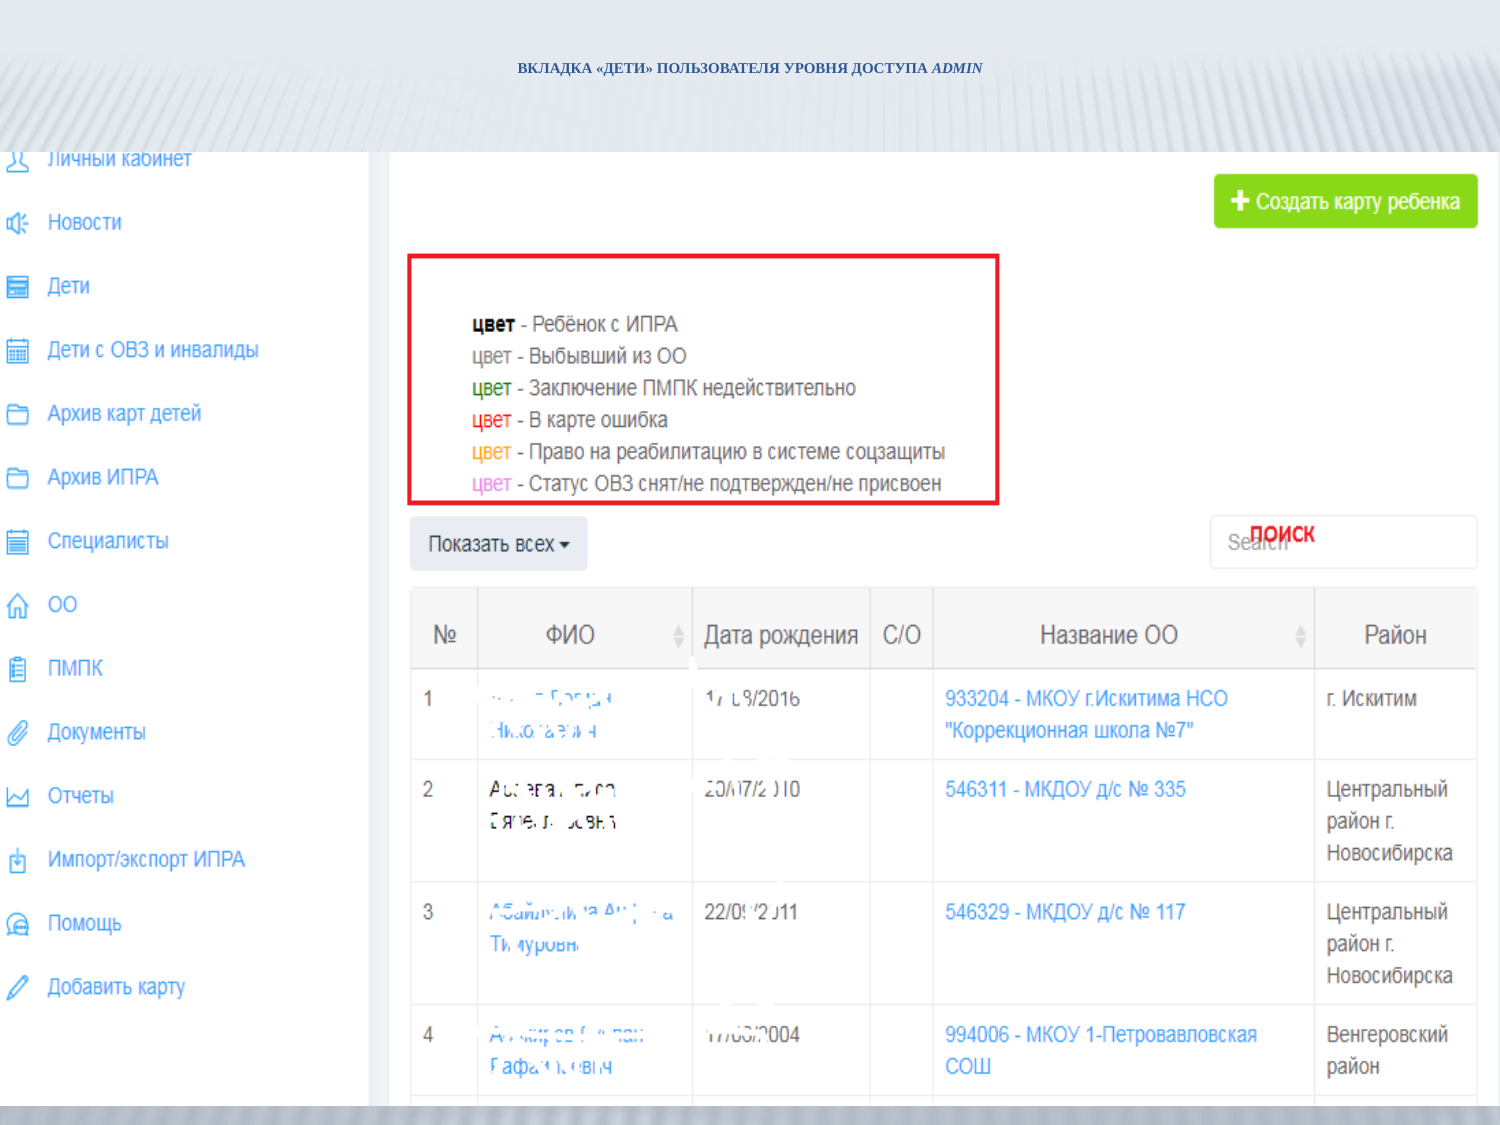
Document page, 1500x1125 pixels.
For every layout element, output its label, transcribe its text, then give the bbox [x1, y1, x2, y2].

title Вкладка «Дети» пользователя уровня доступа admin [37, 19, 1463, 121]
picture [0, 152, 1500, 1107]
